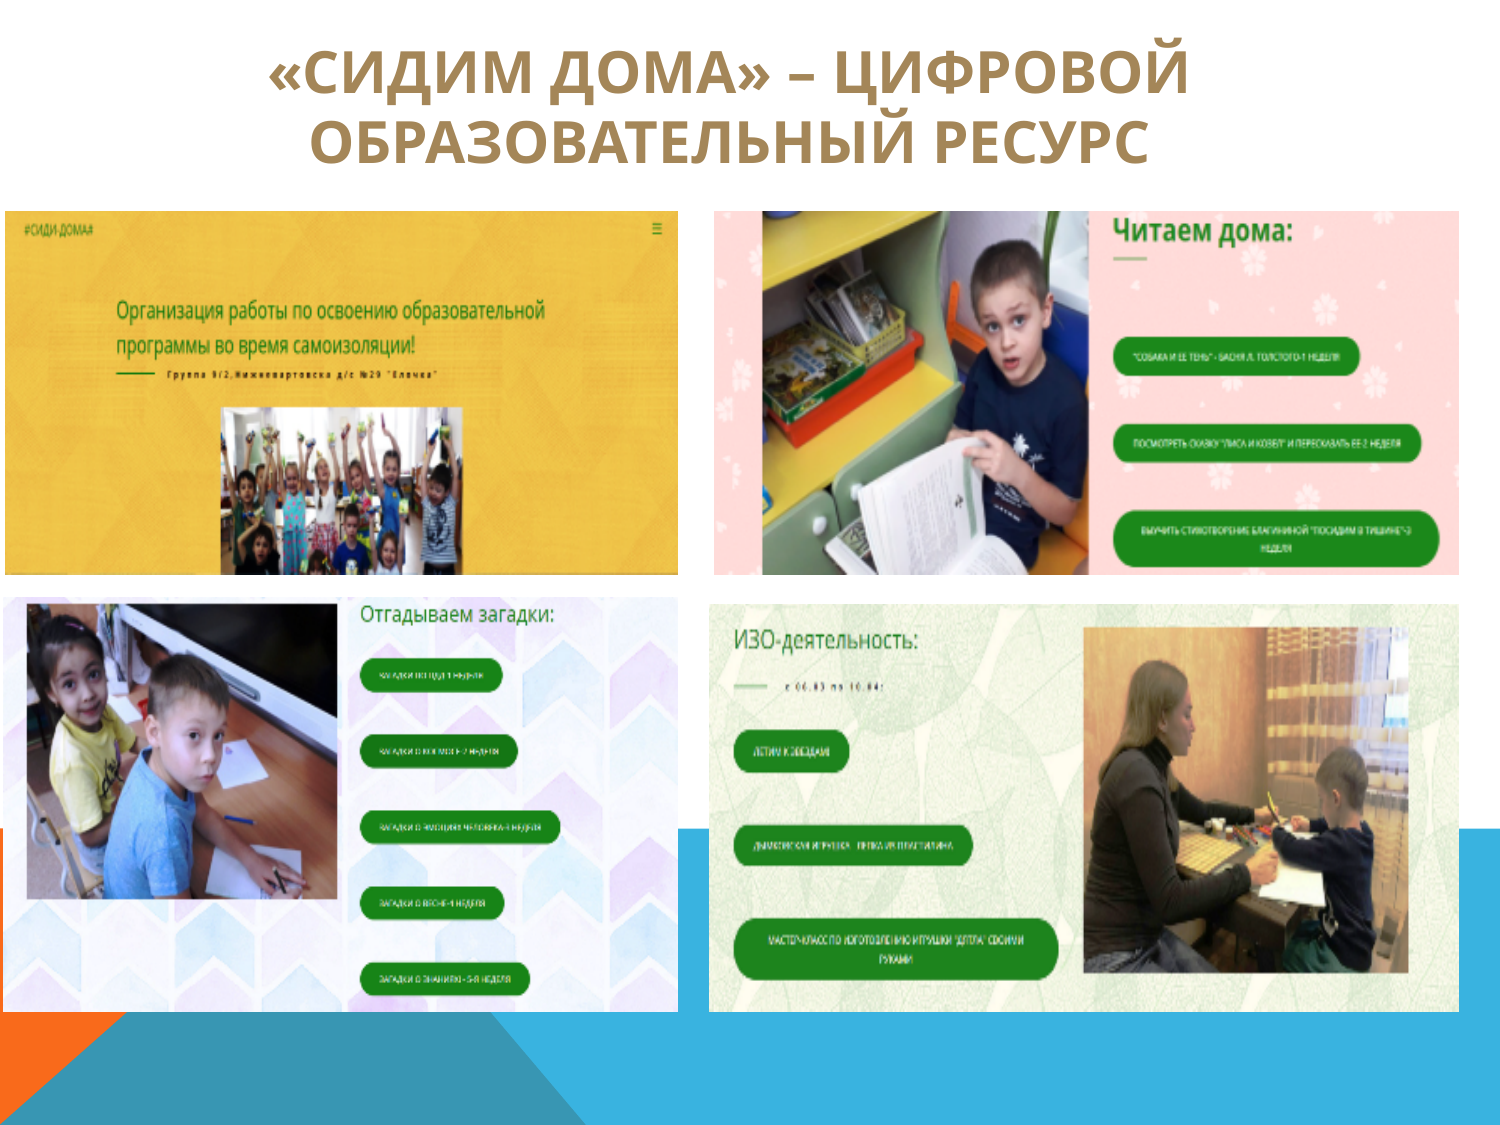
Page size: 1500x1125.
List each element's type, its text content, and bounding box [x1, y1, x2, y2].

picture [709, 604, 1459, 1012]
picture [5, 210, 679, 575]
picture [3, 597, 679, 1012]
title «Сидим дома» – цифровой образовательный ресурс [0, 60, 1459, 150]
picture [714, 210, 1459, 575]
